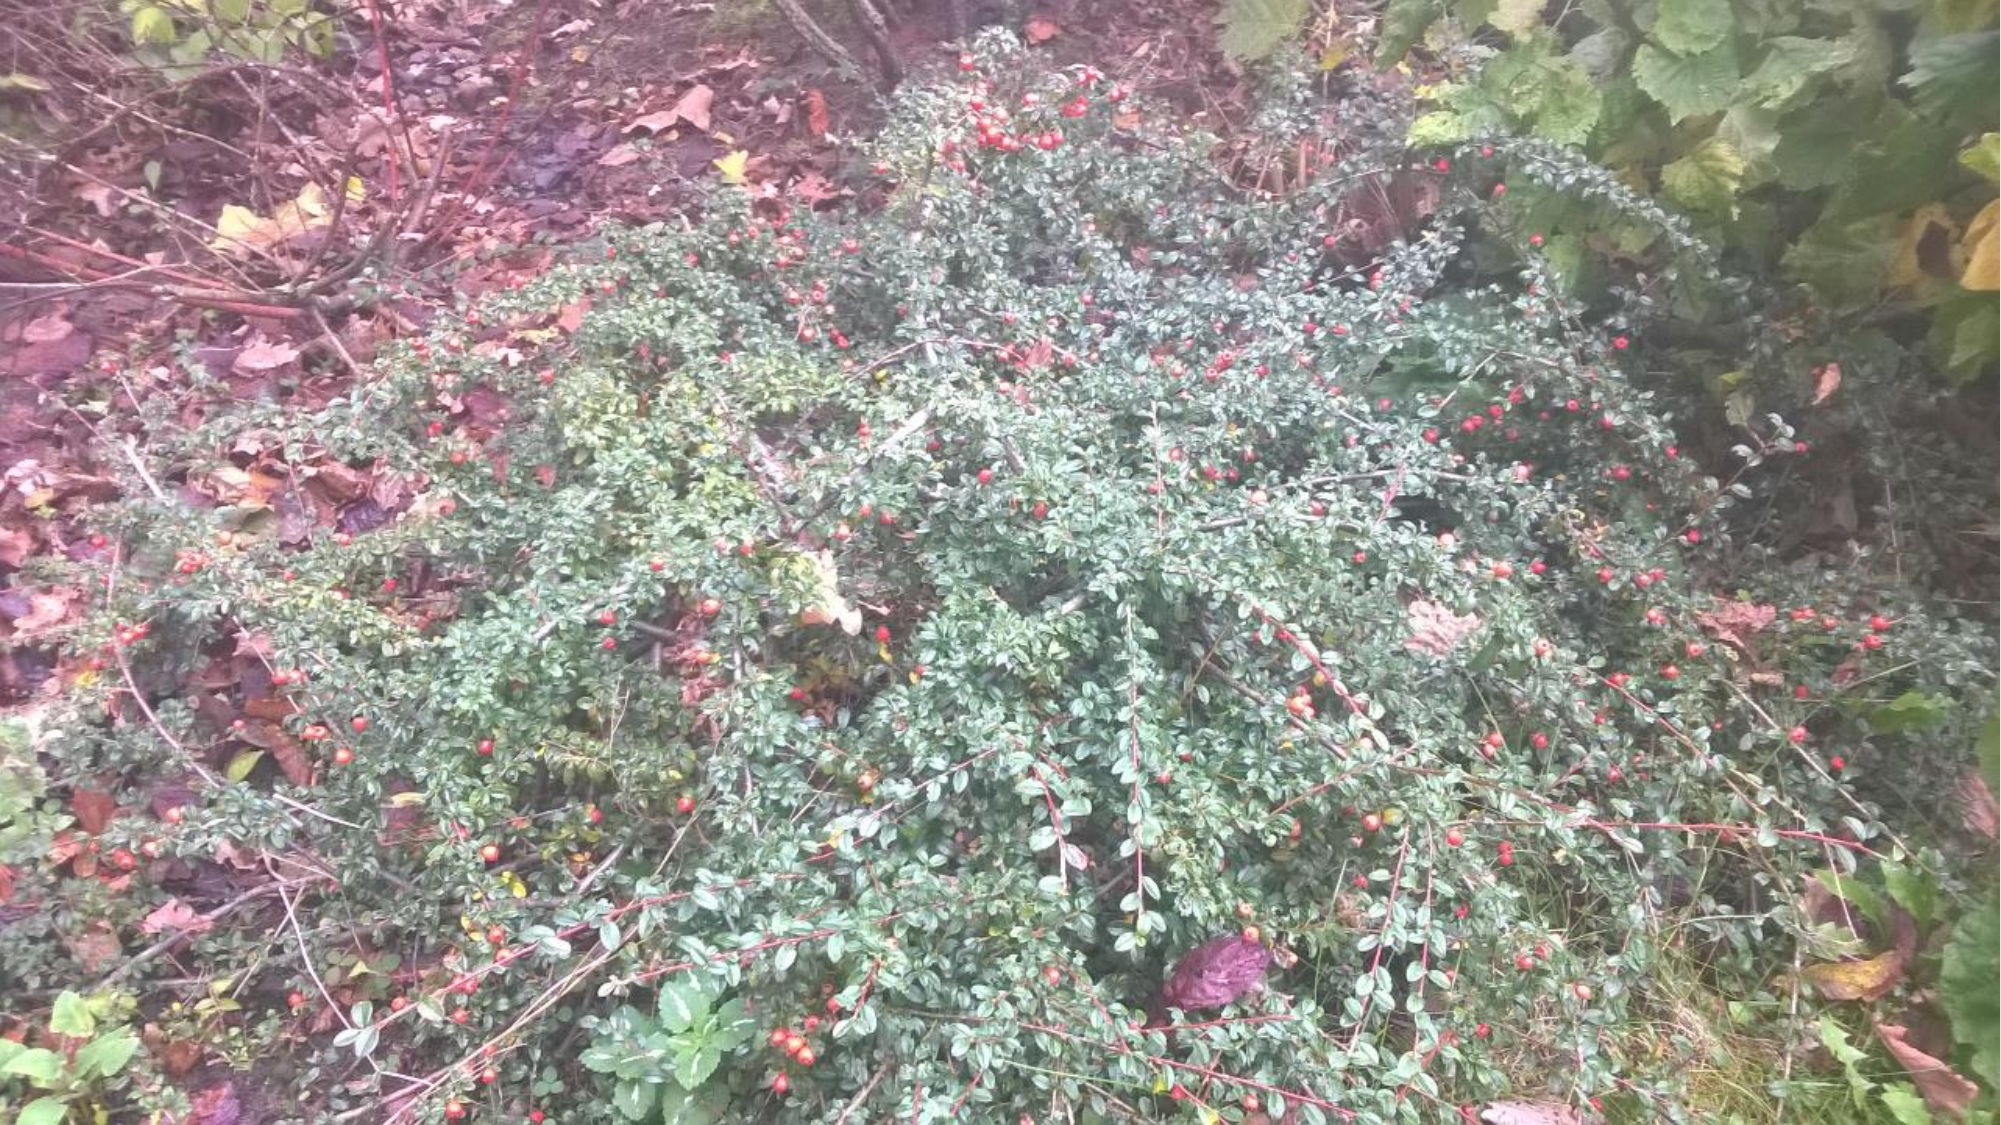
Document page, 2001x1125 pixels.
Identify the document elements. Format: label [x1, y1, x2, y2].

list [0, 0, 2000, 1125]
